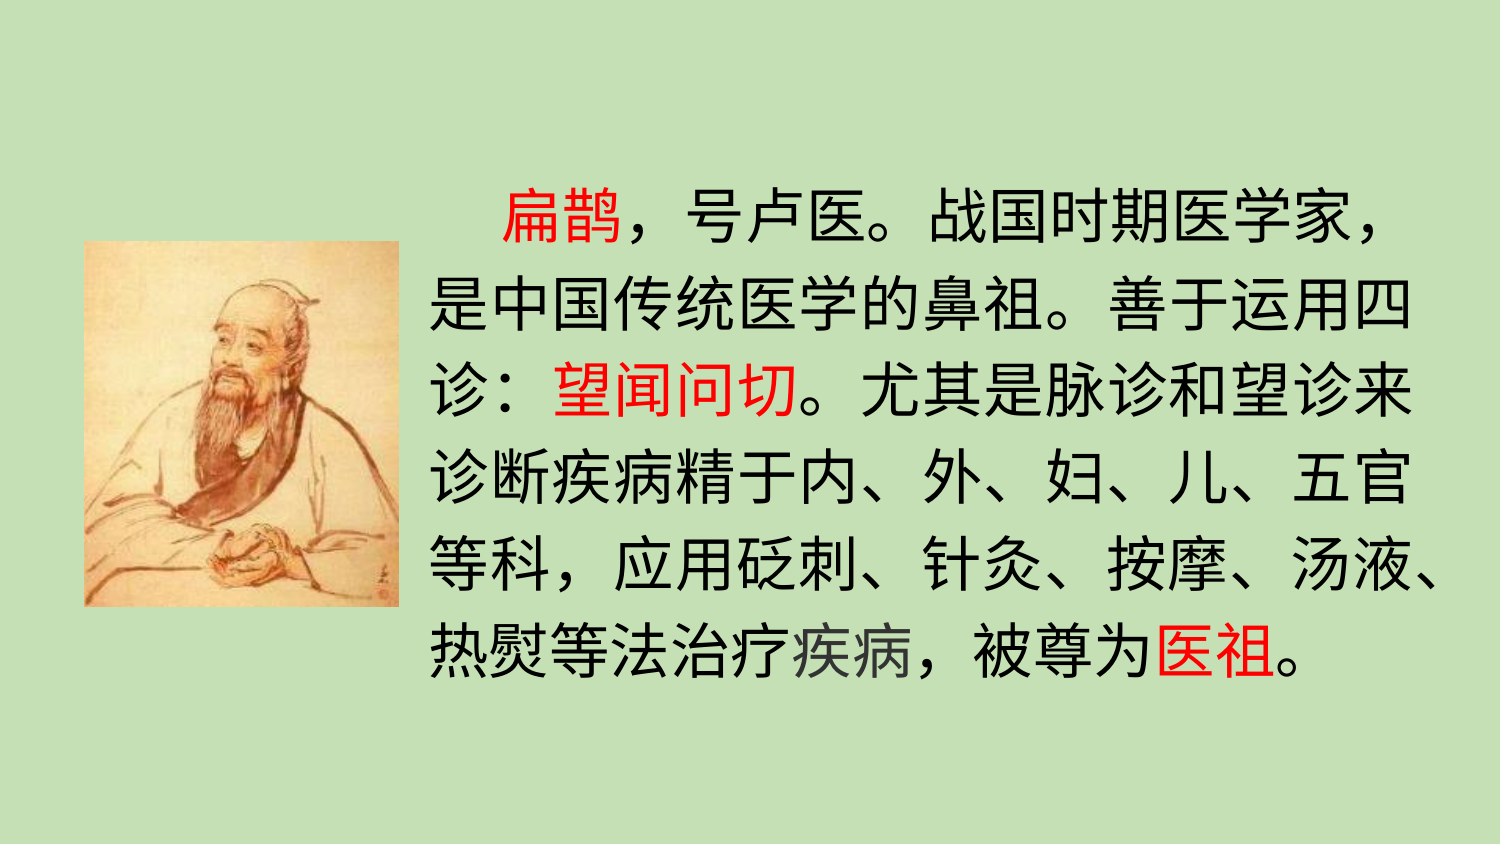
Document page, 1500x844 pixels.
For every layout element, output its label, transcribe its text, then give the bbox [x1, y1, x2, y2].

text_box 扁鹊，号卢医。战国时期医学家，是中国传统医学的鼻祖。善于运用四诊：望闻问切。尤其是脉诊和望诊来诊断疾病精于内、外、妇、儿、五官等科，应用砭刺、针灸、按摩、汤液、热熨等法治疗疾病，被尊为医祖。 [392, 155, 1426, 692]
picture [84, 241, 399, 607]
